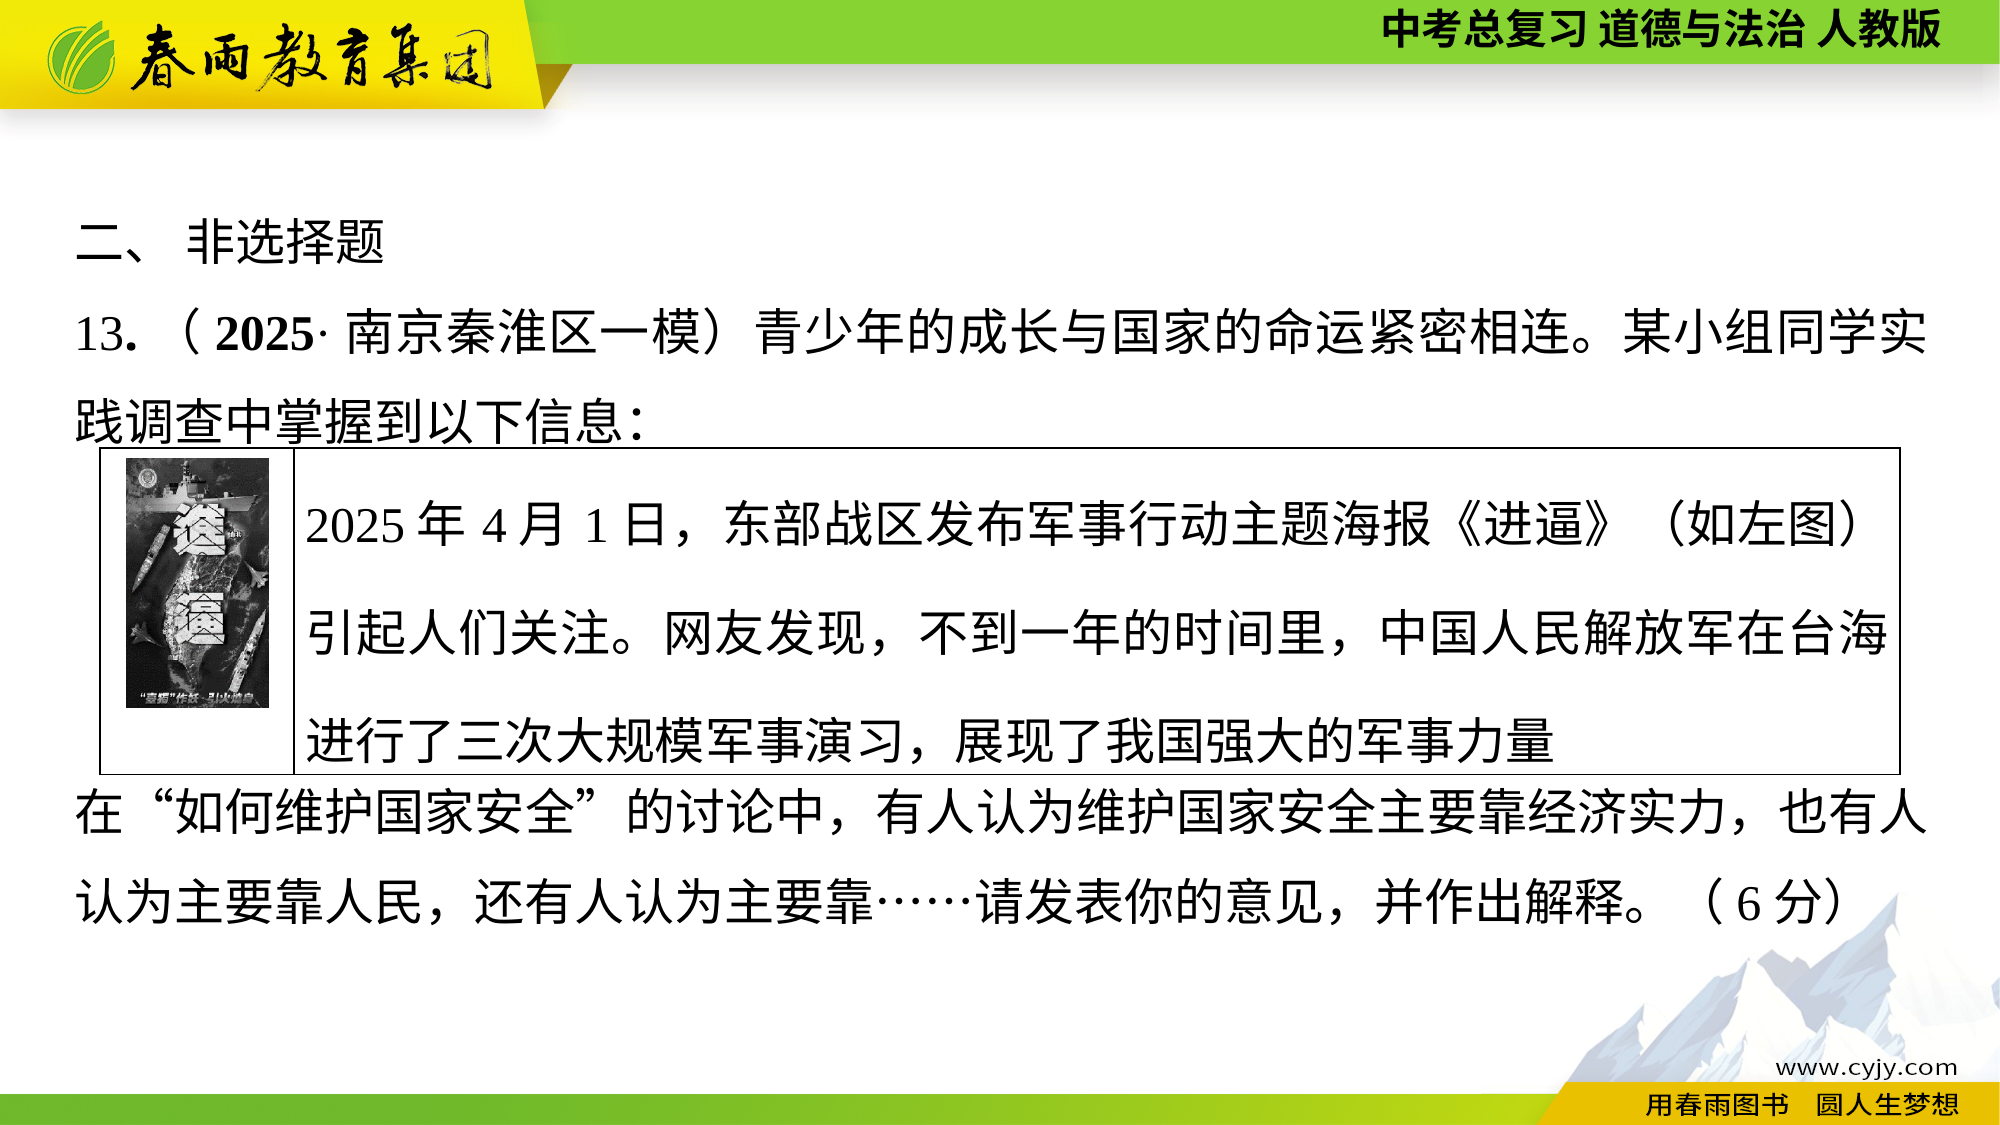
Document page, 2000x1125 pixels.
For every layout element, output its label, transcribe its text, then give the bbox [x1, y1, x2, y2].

table_header 2025年4月1日，东部战区发布军事行动主题海报《进逼》（如左图）引起人们关注。网友发现，不到一年的时间里，中国人民解放军在台海进行了三次大规模军事演习，展现了我国强大的军事力量 [295, 449, 1899, 743]
list 二、 非选择题 13.（2025·南京秦淮区一模）青少年的成长与国家的命运紧密相连。某小组同学实践调查中掌握到以下信息： [59, 173, 1944, 450]
picture [0, 0, 2000, 1125]
table_header [101, 449, 293, 743]
text_box 在“如何维护国家安全”的讨论中，有人认为维护国家安全主要靠经济实力，也有人认为主要靠人民，还有人认为主要靠……请发表你的意见，并作出解释。（6分） [59, 743, 1944, 939]
